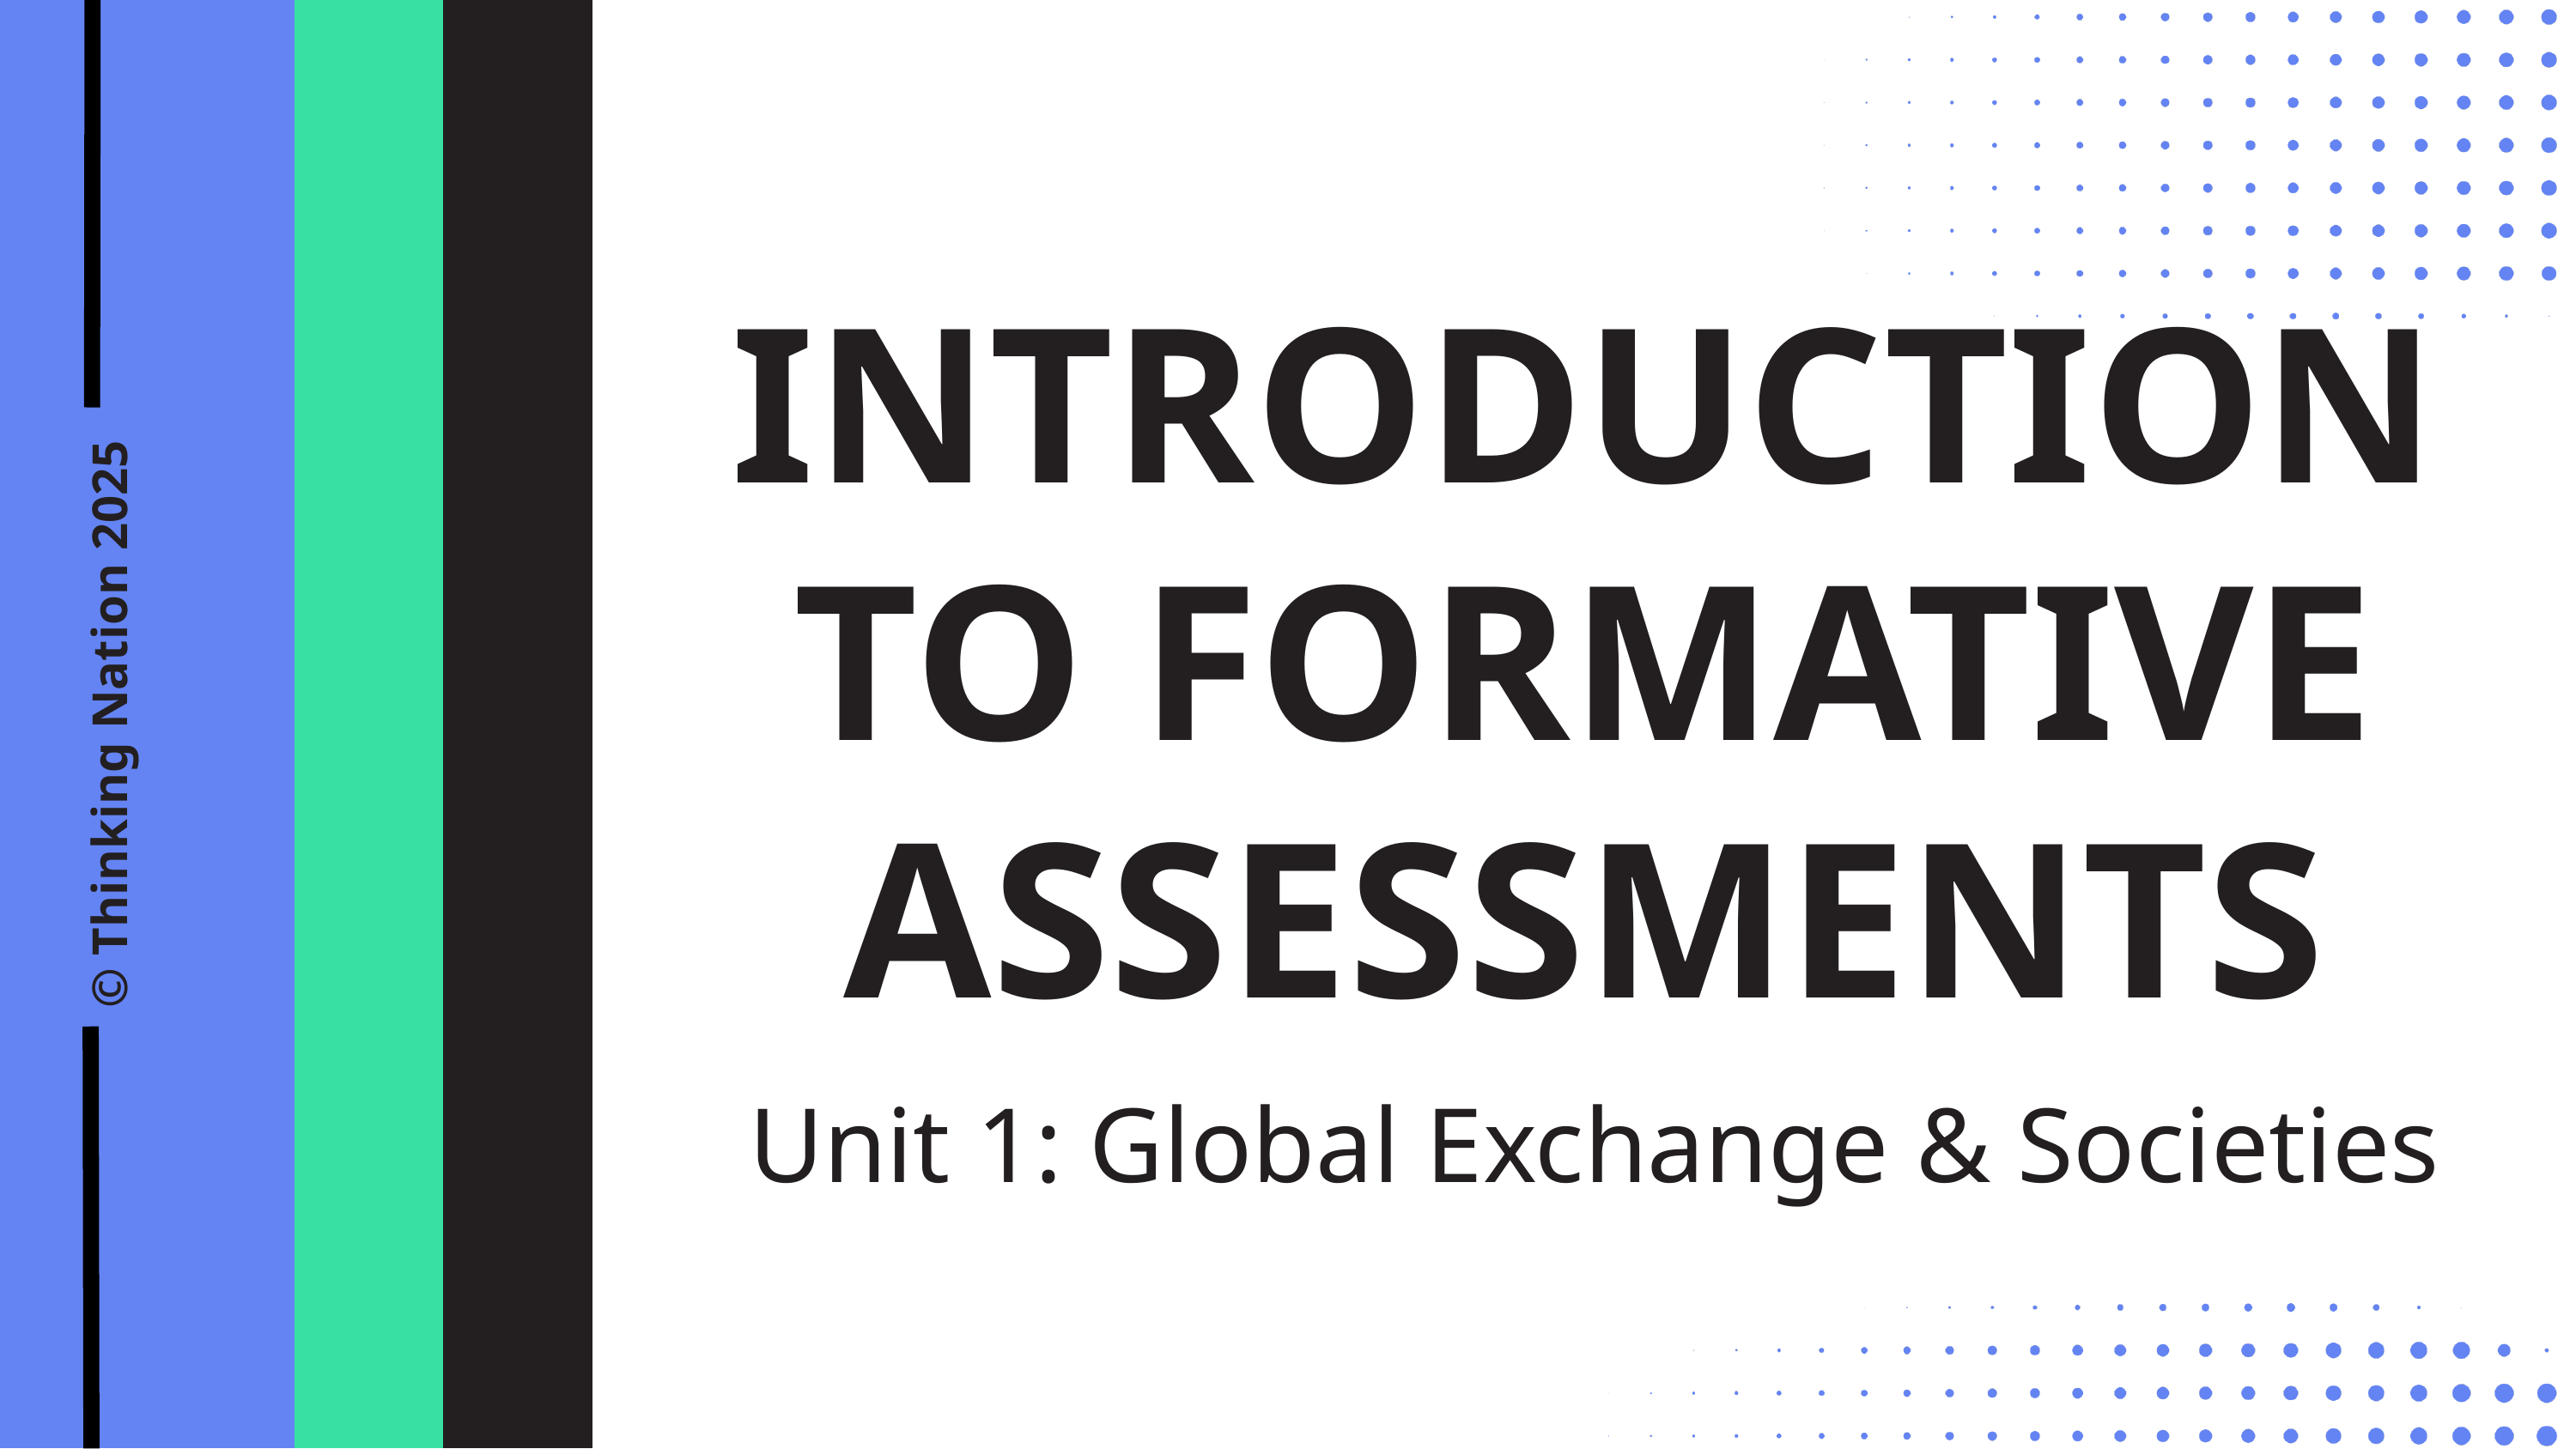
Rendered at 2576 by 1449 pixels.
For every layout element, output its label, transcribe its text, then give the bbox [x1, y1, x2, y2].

text_box INTRODUCTION TO FORMATIVE ASSESSMENTS [599, 268, 2576, 1041]
text_box [1565, 1303, 2576, 1449]
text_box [0, 0, 593, 1449]
text_box Unit 1: Global Exchange & Societies [603, 1041, 2576, 1203]
text_box [1781, 0, 2576, 268]
